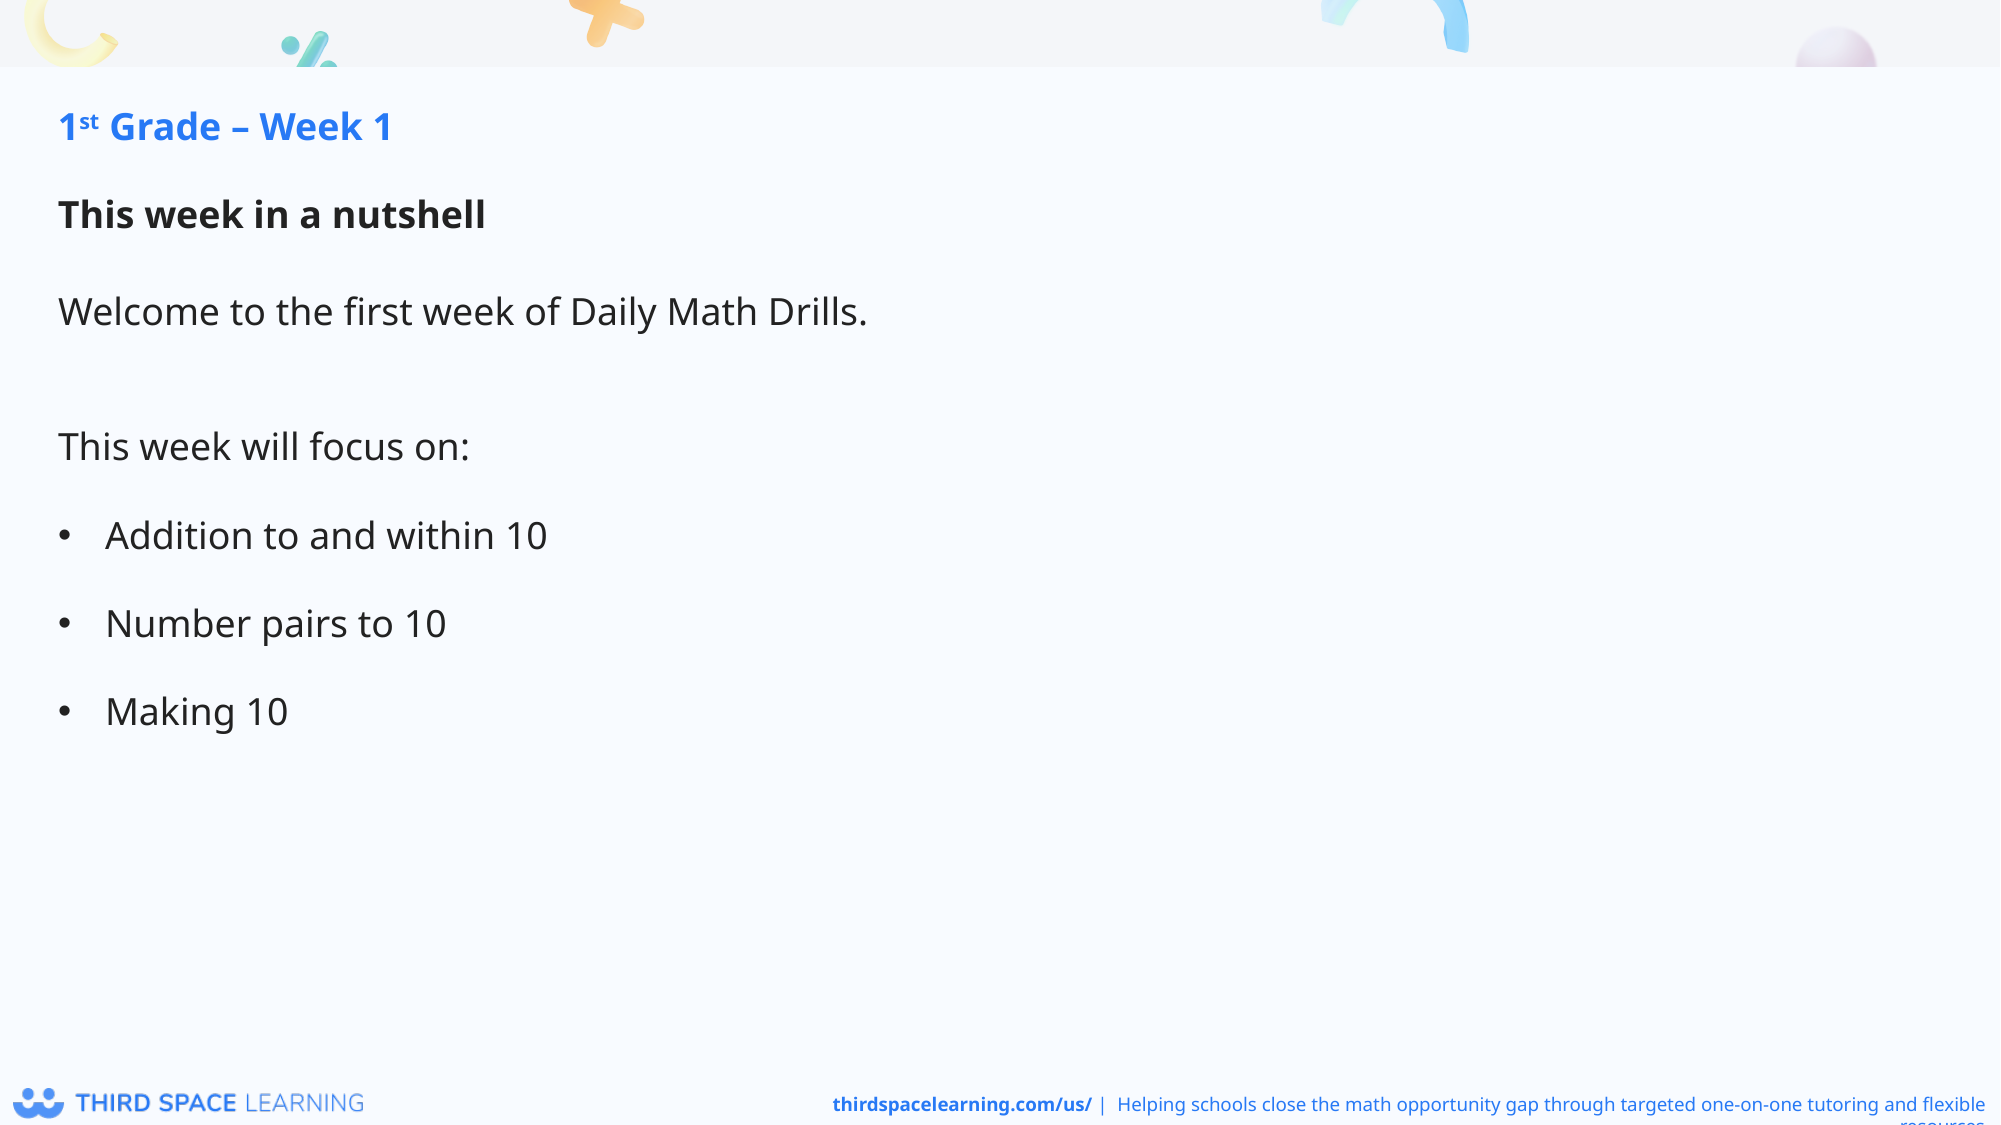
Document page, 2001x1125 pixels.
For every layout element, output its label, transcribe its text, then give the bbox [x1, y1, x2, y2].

picture [0, 0, 2000, 67]
text_box 1st Grade – Week 1 This week in a nutshell [43, 73, 1969, 259]
list Welcome to the first week of Daily Math Drills. This week will focus on: Addition to and within 10 Number pairs to 10 Making 10 [43, 259, 1969, 1074]
picture [13, 1088, 365, 1119]
